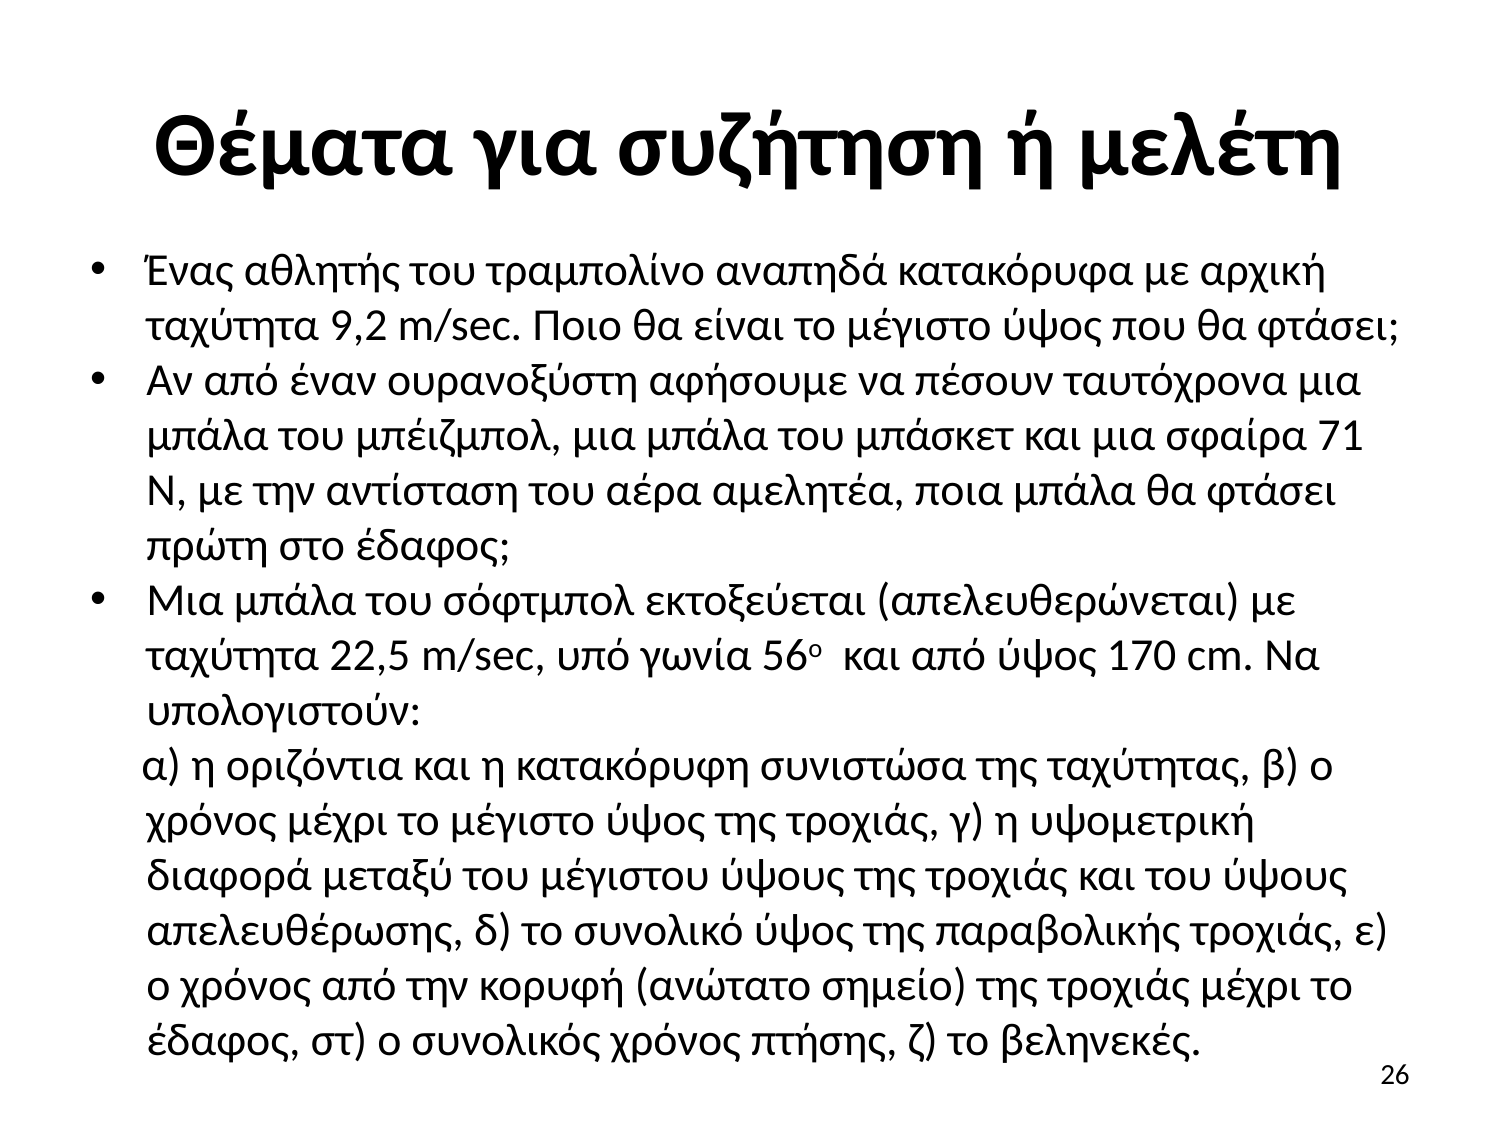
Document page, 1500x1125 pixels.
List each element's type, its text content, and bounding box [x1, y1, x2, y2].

slide_number 26 [1074, 1042, 1425, 1103]
list Ένας αθλητής του τραμπολίνο αναπηδά κατακόρυφα με αρχική ταχύτητα 9,2 m/sec. Ποιο θα είναι το μέγιστο ύψος που θα φτάσει; Αν από έναν ουρανοξύστη αφήσουμε να πέσουν ταυτόχρονα μια μπάλα του μπέιζμπολ, μια μπάλα του μπάσκετ και μια σφαίρα 71 Ν, με την αντίσταση του αέρα αμελητέα, ποια μπάλα θα φτάσει πρώτη στο έδαφος; Μια μπάλα του σόφτμπολ εκτοξεύεται (απελευθερώνεται) με ταχύτητα 22,5 m/sec, υπό γωνία 56ο και από ύψος 170 cm. Να υπολογιστούν: α) η οριζόντια και η κατακόρυφη συνιστώσα της ταχύτητας, β) ο χρόνος μέχρι το μέγιστο ύψος της τροχιάς, γ) η υψομετρική διαφορά μεταξύ του μέγιστου ύψους της τροχιάς και του ύψους απελευθέρωσης, δ) το συνολικό ύψος της παραβολικής τροχιάς, ε) ο χρόνος από την κορυφή (ανώτατο σημείο) της τροχιάς μέχρι το έδαφος, στ) ο συνολικός χρόνος πτήσης, ζ) το βεληνεκές. [75, 232, 1425, 1103]
title Θέματα για συζήτηση ή μελέτη [75, 45, 1425, 232]
